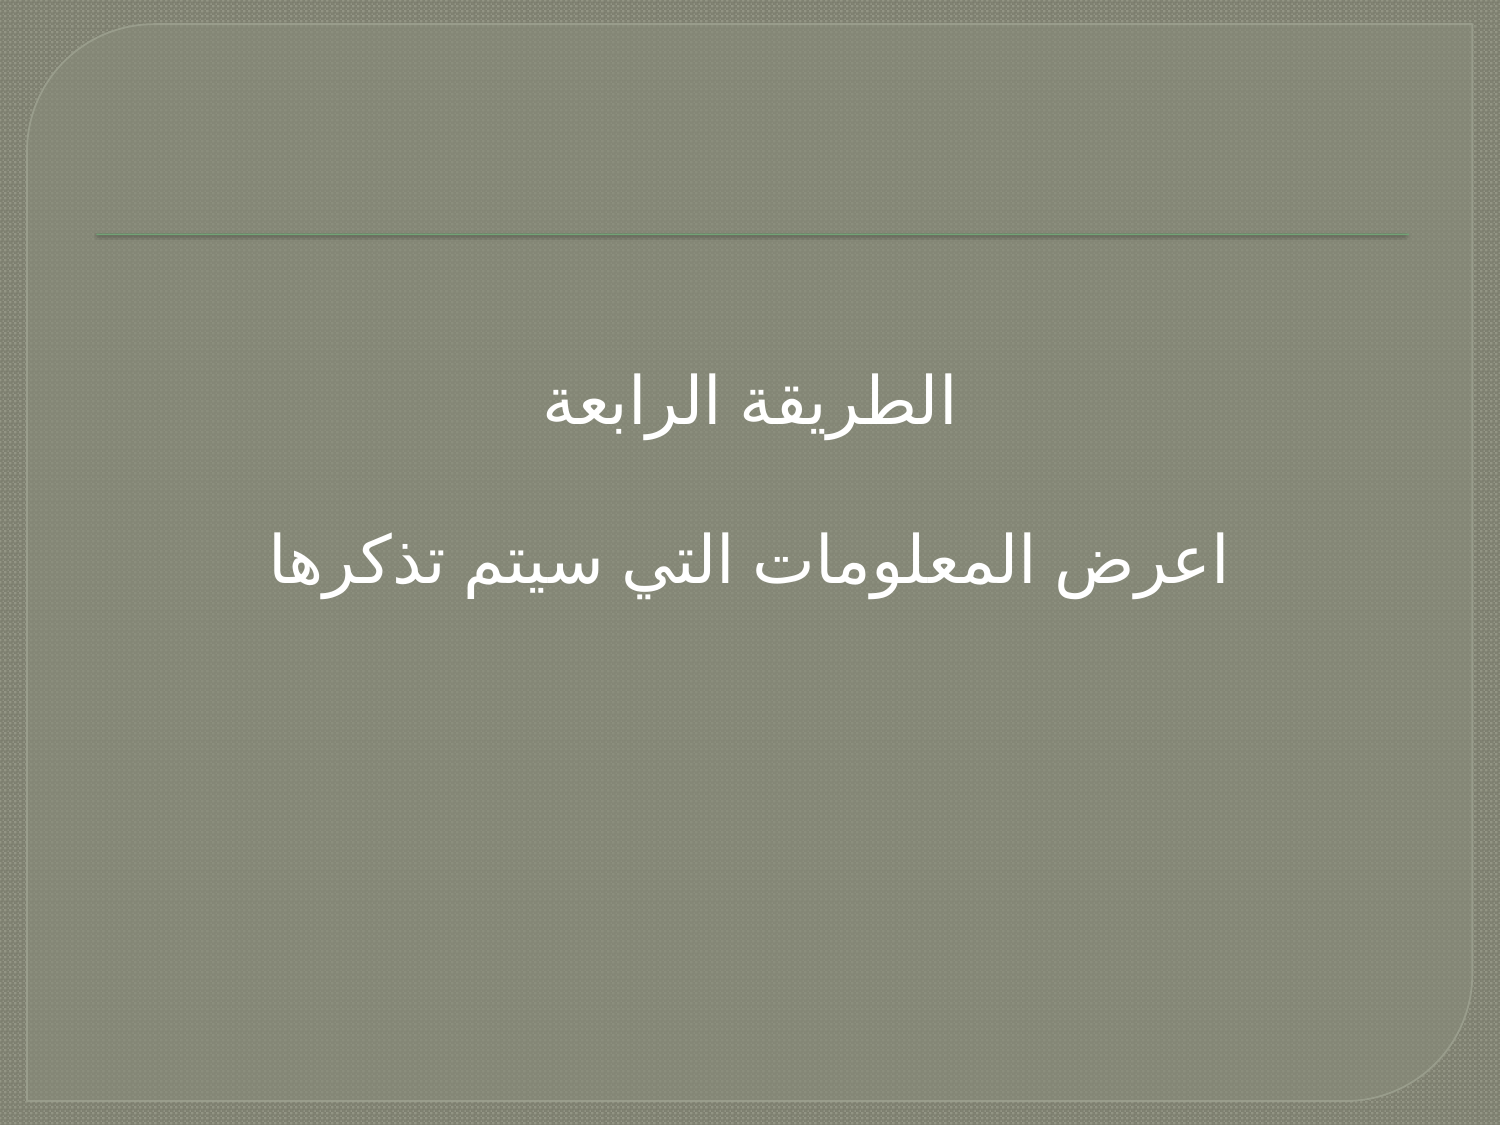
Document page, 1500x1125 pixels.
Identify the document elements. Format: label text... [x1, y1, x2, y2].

list الطريقة الرابعة اعرض المعلومات التي سيتم تذكرها [75, 270, 1425, 1013]
